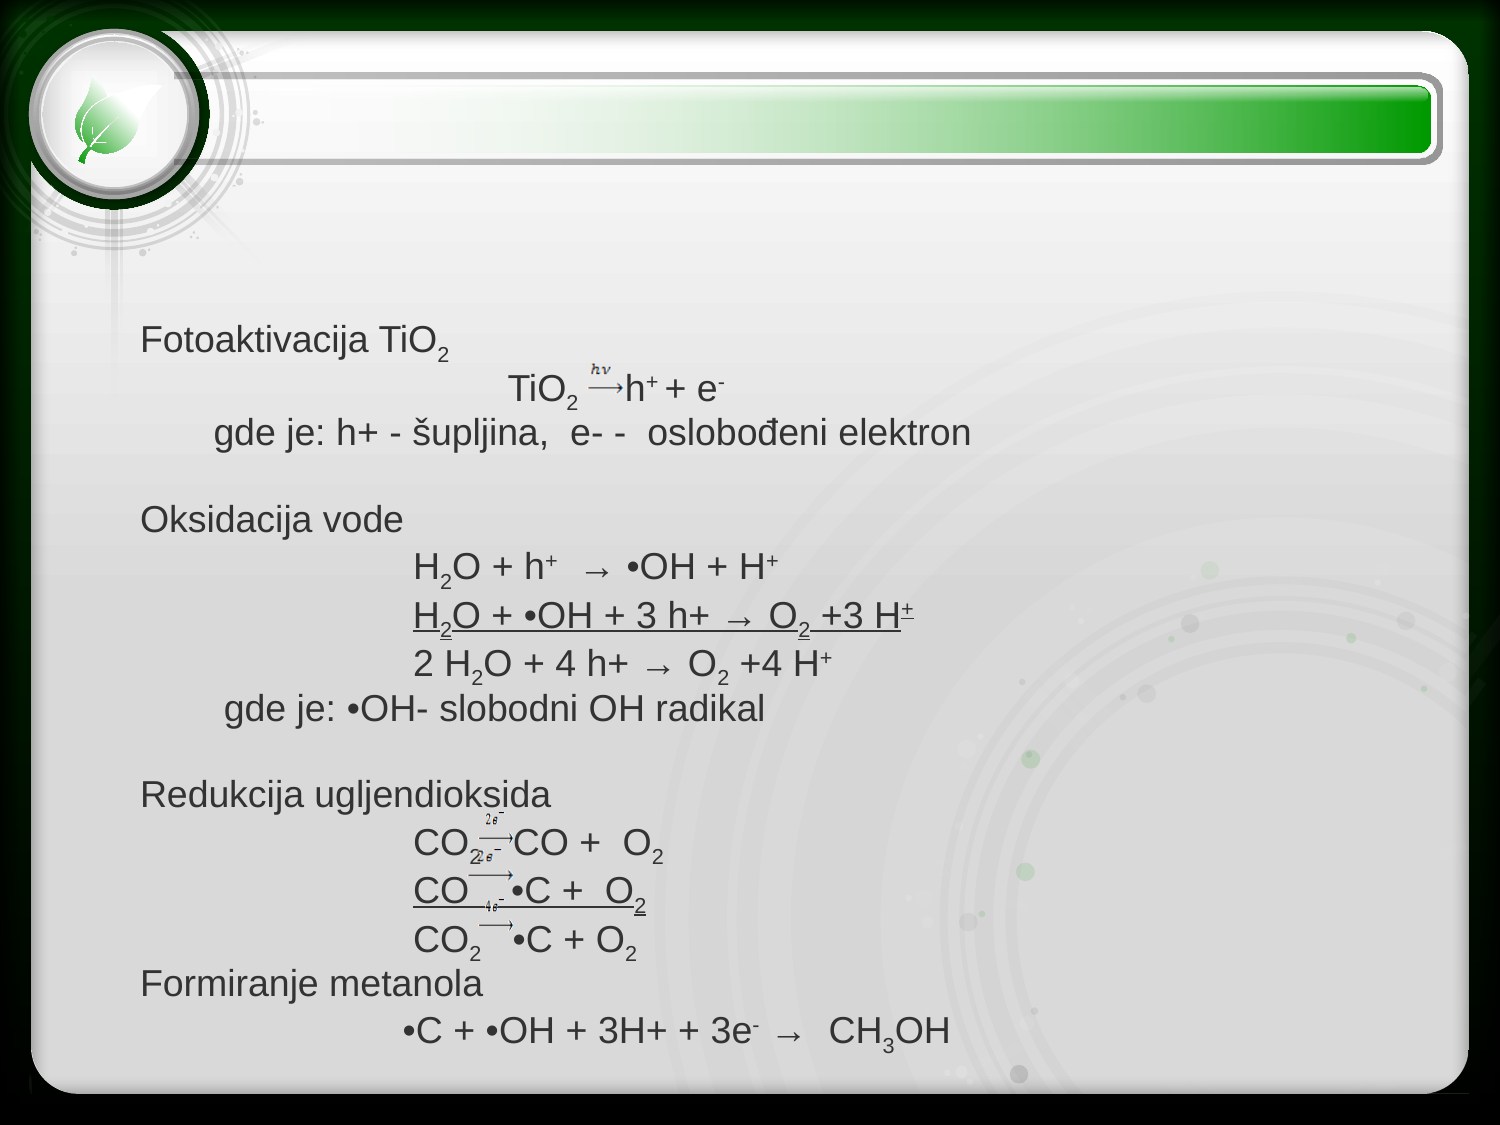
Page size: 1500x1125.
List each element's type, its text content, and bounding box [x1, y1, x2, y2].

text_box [462, 362, 626, 944]
list Fotoaktivacija TiO2 TiO2 h+ + e- gde je: h+ - šupljina, e- - oslobođeni elektron Oksidacija vode H2O + h+ → •OH + H+ H2O + •OH + 3 h+ → O2 +3 H+ 2 H2O + 4 h+ → O2 +4 H+ gde je: •OH- slobodni OH radikal Redukcija ugljendioksida CO2 CO + O2 CO •C + O2 CO2 •C + O2 Formiranje metanola •C + •OH + 3H+ + 3e- → CH3OH [124, 312, 1313, 1037]
